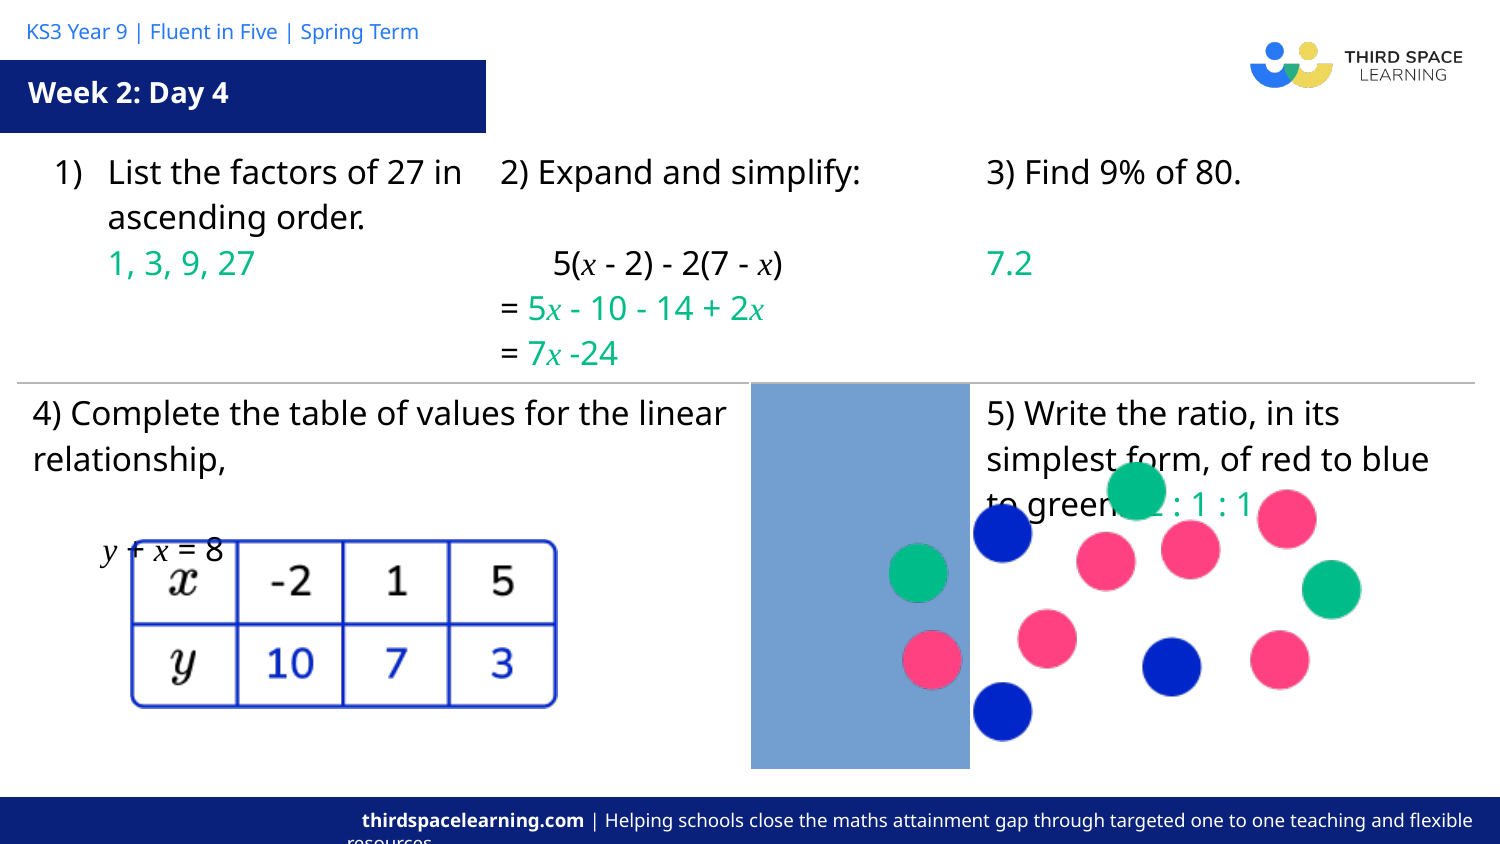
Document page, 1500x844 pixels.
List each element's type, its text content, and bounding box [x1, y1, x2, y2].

picture [130, 539, 558, 709]
table_header List the factors of 27 in ascending order. 1, 3, 9, 27 [19, 142, 484, 382]
table_cell 5) Write the ratio, in its simplest form, of red to blue to green: 2 : 1 : 1 [972, 384, 1474, 768]
table_header 3) Find 9% of 80. 7.2 [972, 142, 1474, 382]
table_header 2) Expand and simplify: 5(x - 2) - 2(7 - x) = 5x - 10 - 14 + 2x = 7x -24 [486, 142, 970, 382]
picture [889, 461, 1362, 743]
text_box Week 2: Day 4 [13, 59, 383, 125]
table_cell 4) Complete the table of values for the linear relationship, y + x = 8 [19, 384, 749, 768]
picture [1250, 33, 1465, 99]
